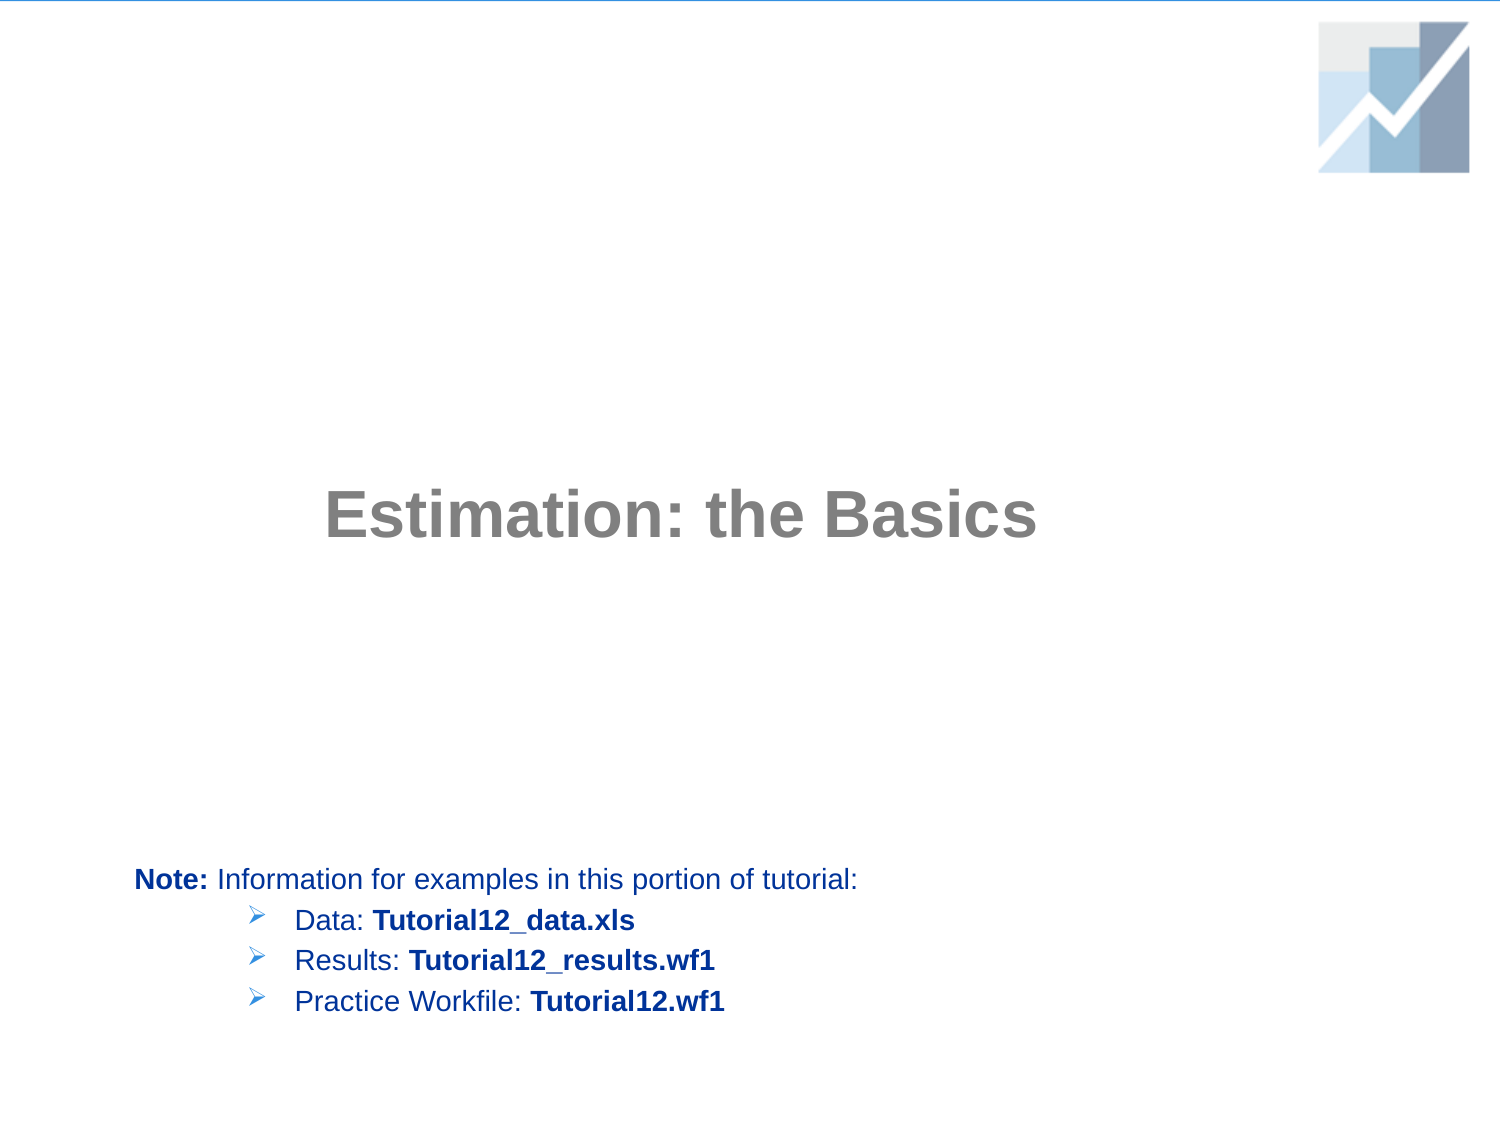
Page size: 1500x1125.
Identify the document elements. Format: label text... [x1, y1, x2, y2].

subtitle Estimation: the Basics [63, 463, 1318, 727]
picture [1300, 11, 1479, 181]
text_box Note: Information for examples in this portion of tutorial: Data: Tutorial12_data.xls Results: Tutorial12_results.wf1 Practice Workfile: Tutorial12.wf1 [119, 852, 1500, 1081]
